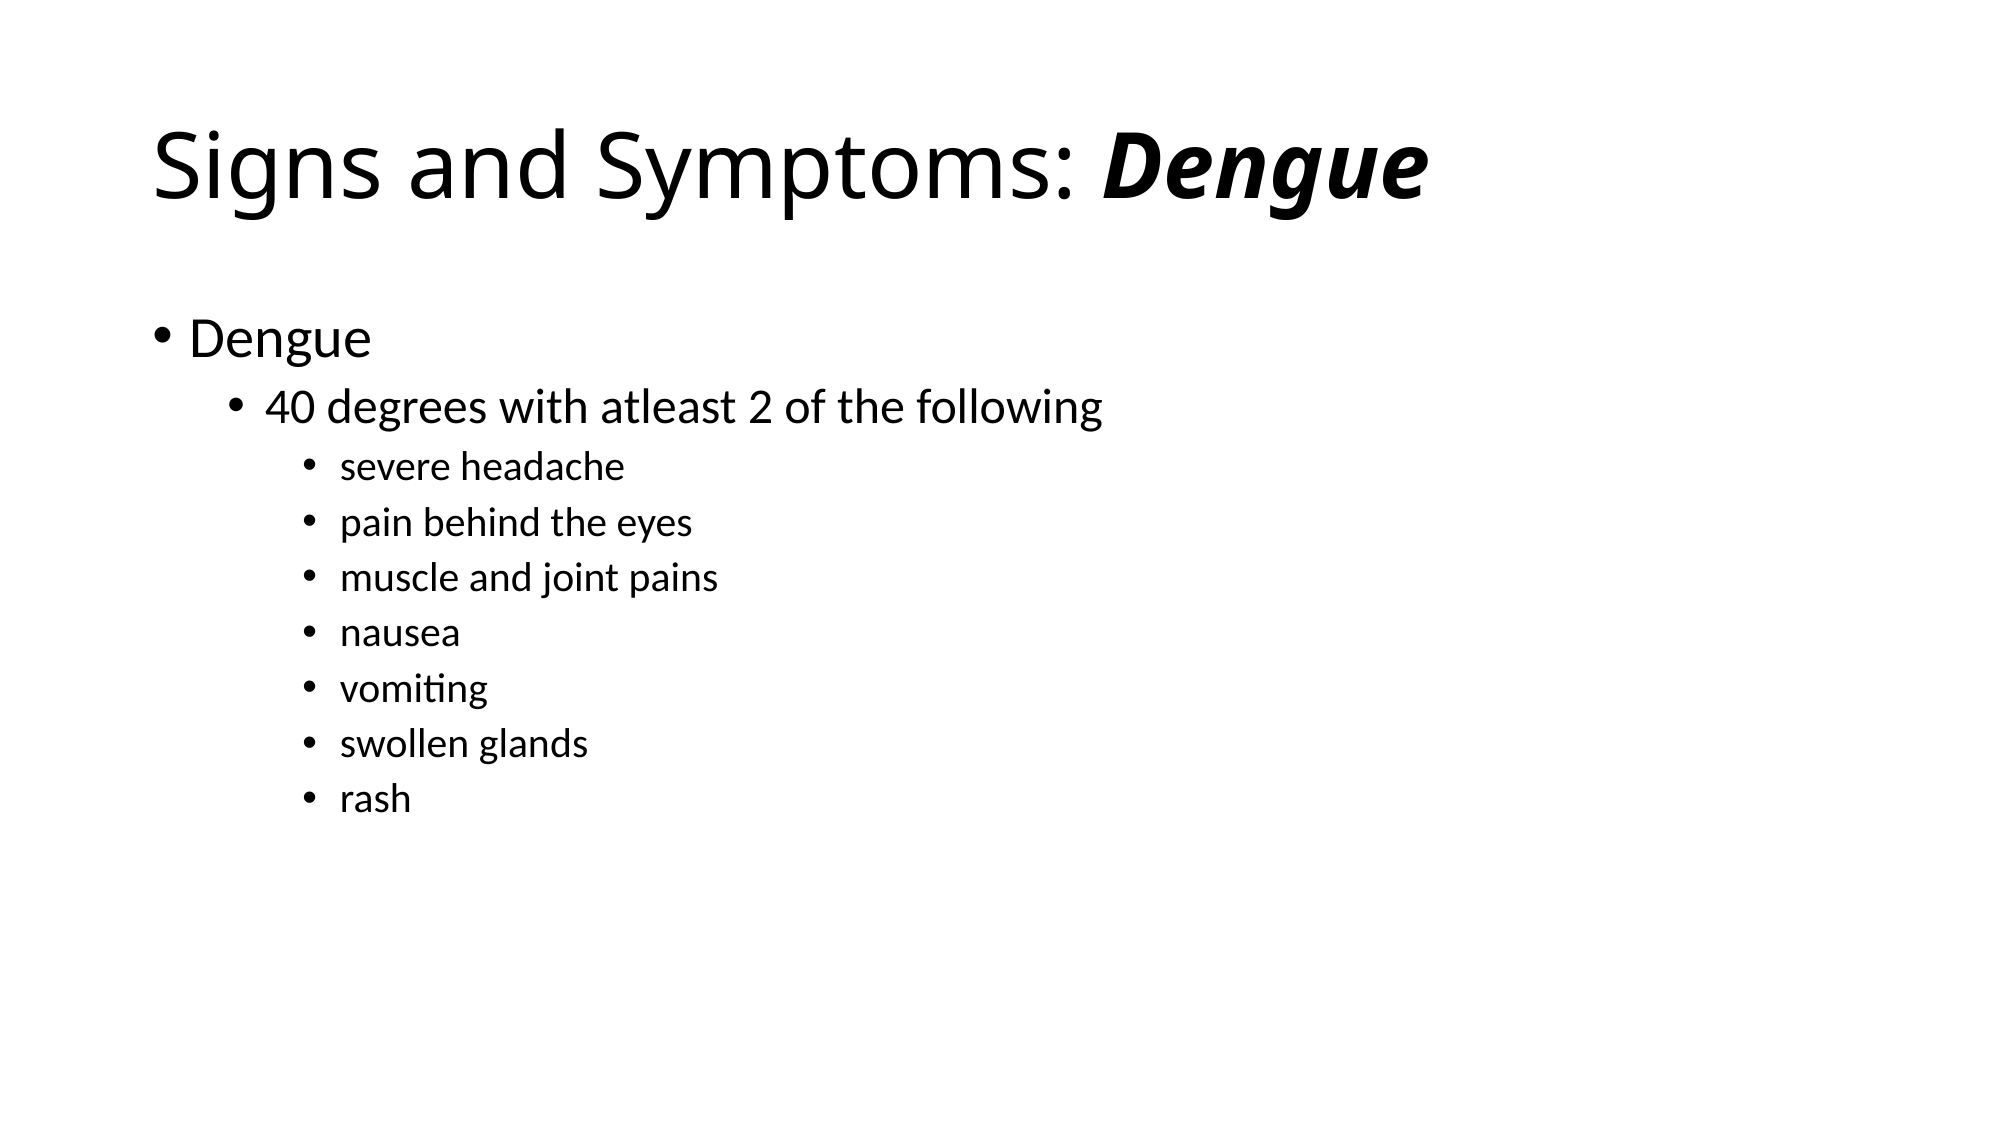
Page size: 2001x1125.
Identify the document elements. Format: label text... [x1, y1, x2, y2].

list Dengue 40 degrees with atleast 2 of the following severe headache pain behind the eyes muscle and joint pains nausea vomiting swollen glands rash [137, 299, 1863, 1014]
title Signs and Symptoms: Dengue [137, 59, 1863, 278]
